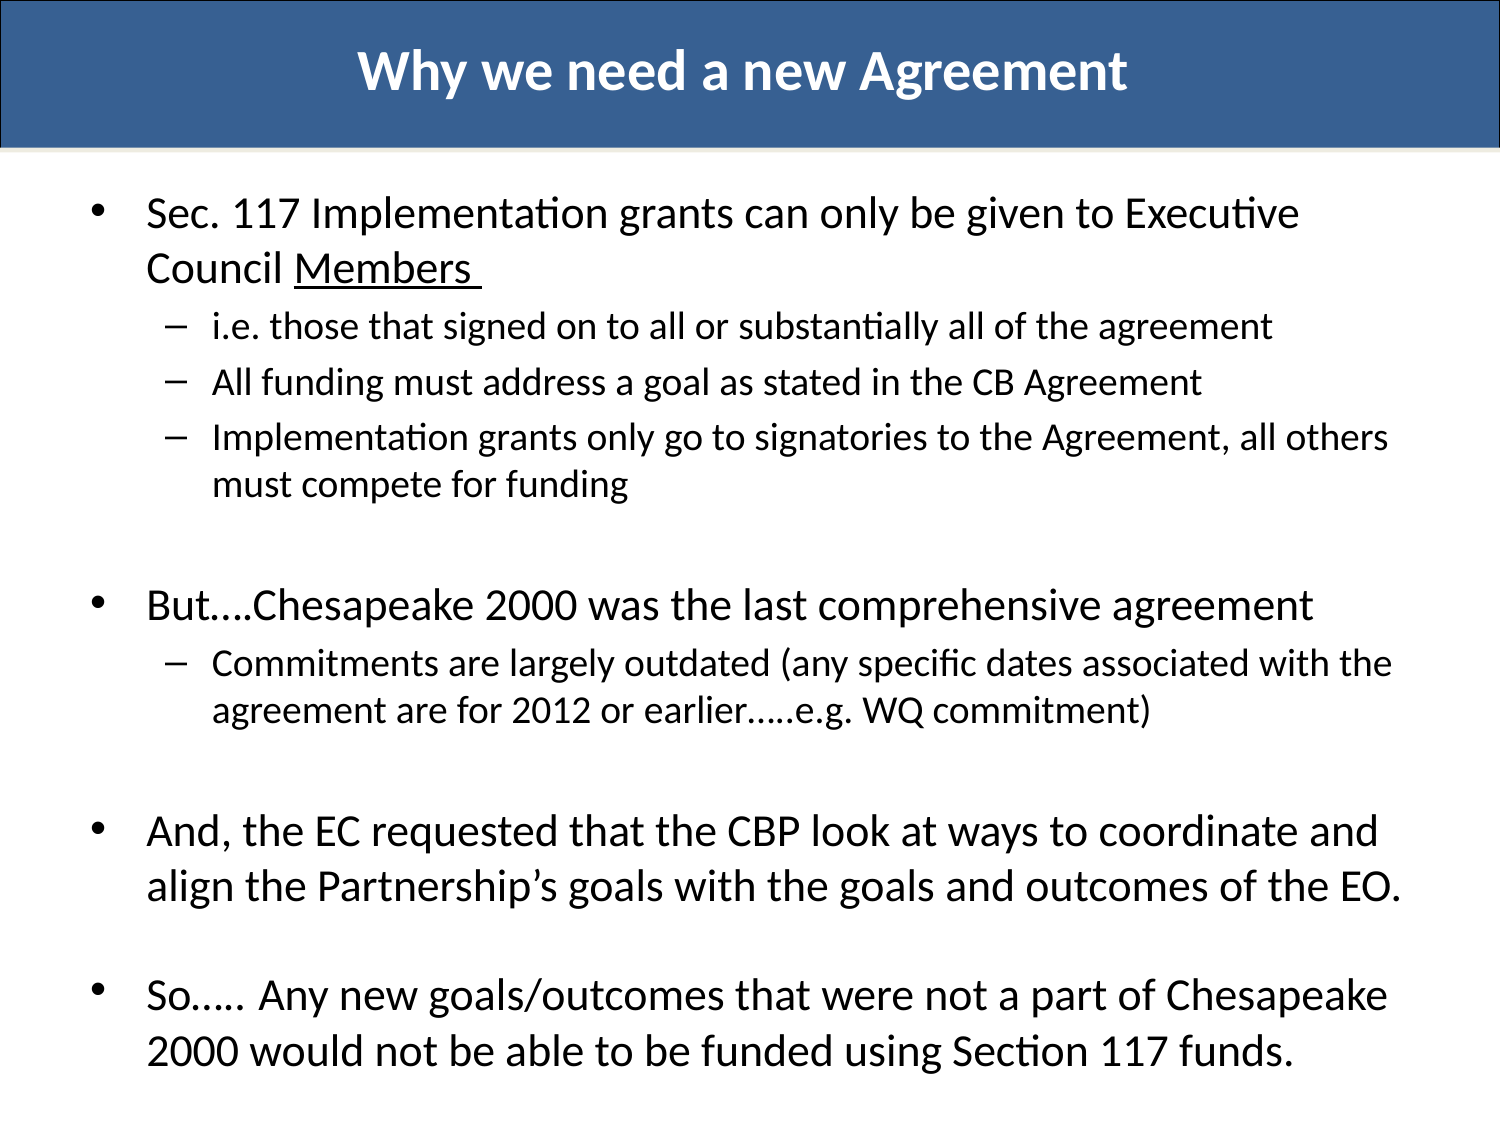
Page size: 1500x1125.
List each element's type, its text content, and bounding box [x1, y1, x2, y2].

list Sec. 117 Implementation grants can only be given to Executive Council Members i.e. those that signed on to all or substantially all of the agreement All funding must address a goal as stated in the CB Agreement Implementation grants only go to signatories to the Agreement, all others must compete for funding But….Chesapeake 2000 was the last comprehensive agreement Commitments are largely outdated (any specific dates associated with the agreement are for 2012 or earlier…..e.g. WQ commitment) And, the EC requested that the CBP look at ways to coordinate and align the Partnership’s goals with the goals and outcomes of the EO. So….. Any new goals/outcomes that were not a part of Chesapeake 2000 would not be able to be funded using Section 117 funds. [75, 174, 1425, 1100]
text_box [0, 0, 1500, 151]
